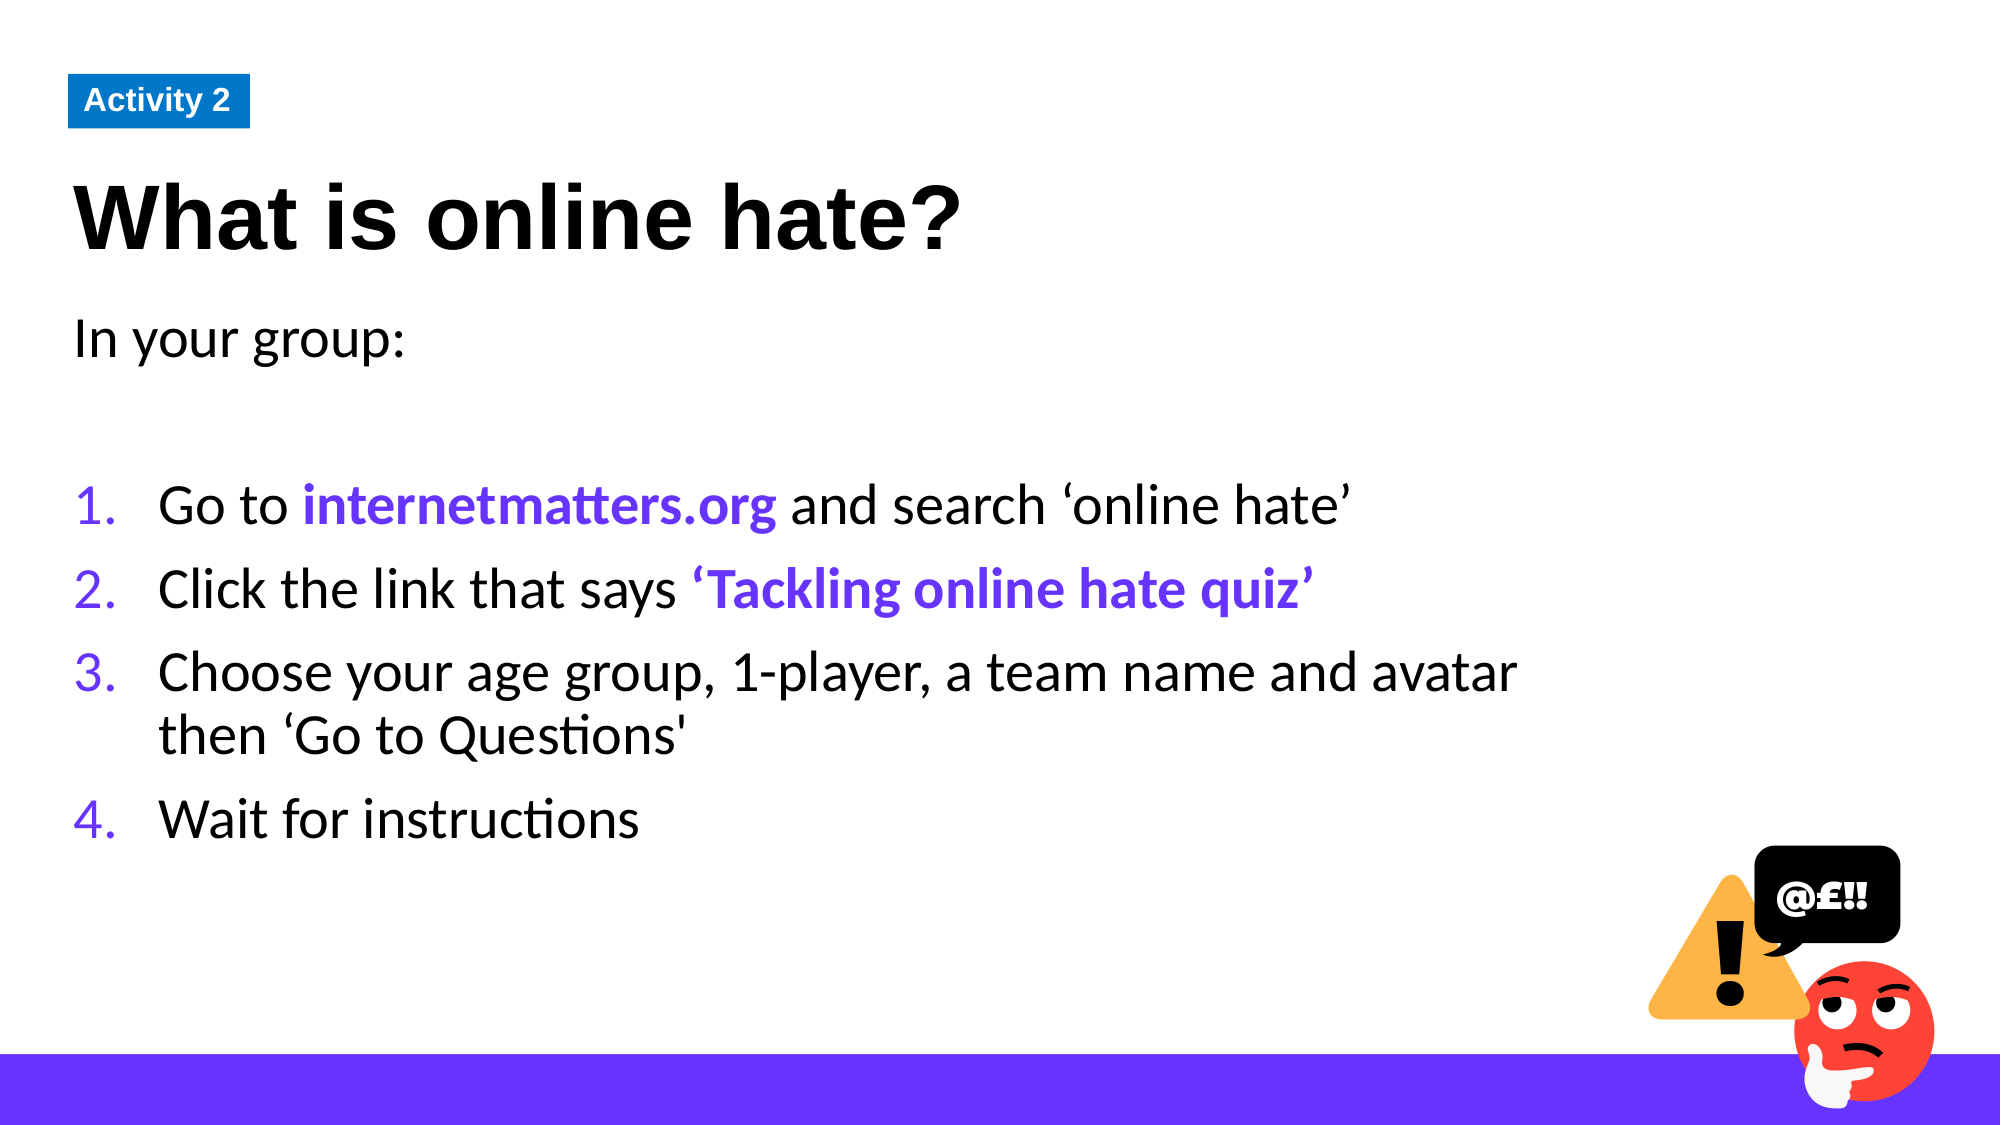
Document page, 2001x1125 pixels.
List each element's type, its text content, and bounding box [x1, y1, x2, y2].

picture [0, 0, 2000, 1125]
list In your group: Go to internetmatters.org and search ‘online hate’ Click the link that says ‘Tackling online hate quiz’ Choose your age group, 1-player, a team name and avatar then ‘Go to Questions' Wait for instructions [59, 299, 1600, 1084]
text_box What is online hate? [59, 59, 1857, 278]
